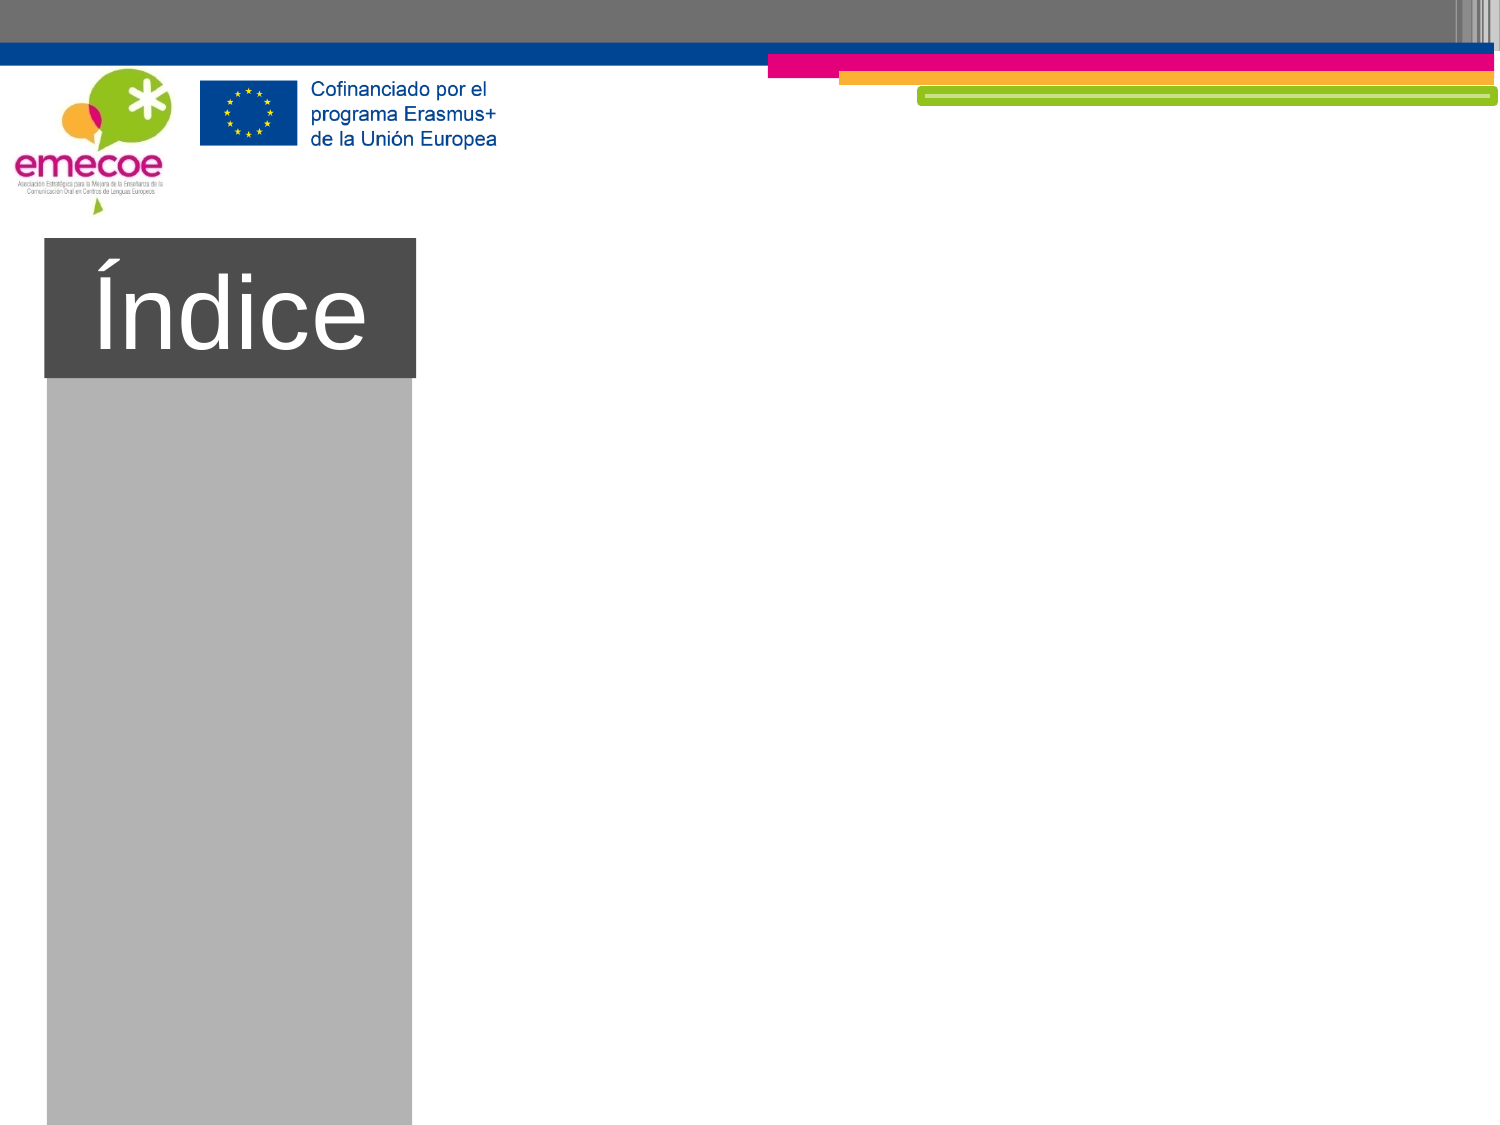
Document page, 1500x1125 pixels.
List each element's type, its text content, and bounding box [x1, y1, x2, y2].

text_box [46, 379, 413, 1125]
picture [0, 66, 184, 217]
text_box Índice [44, 238, 417, 379]
picture [200, 78, 502, 152]
